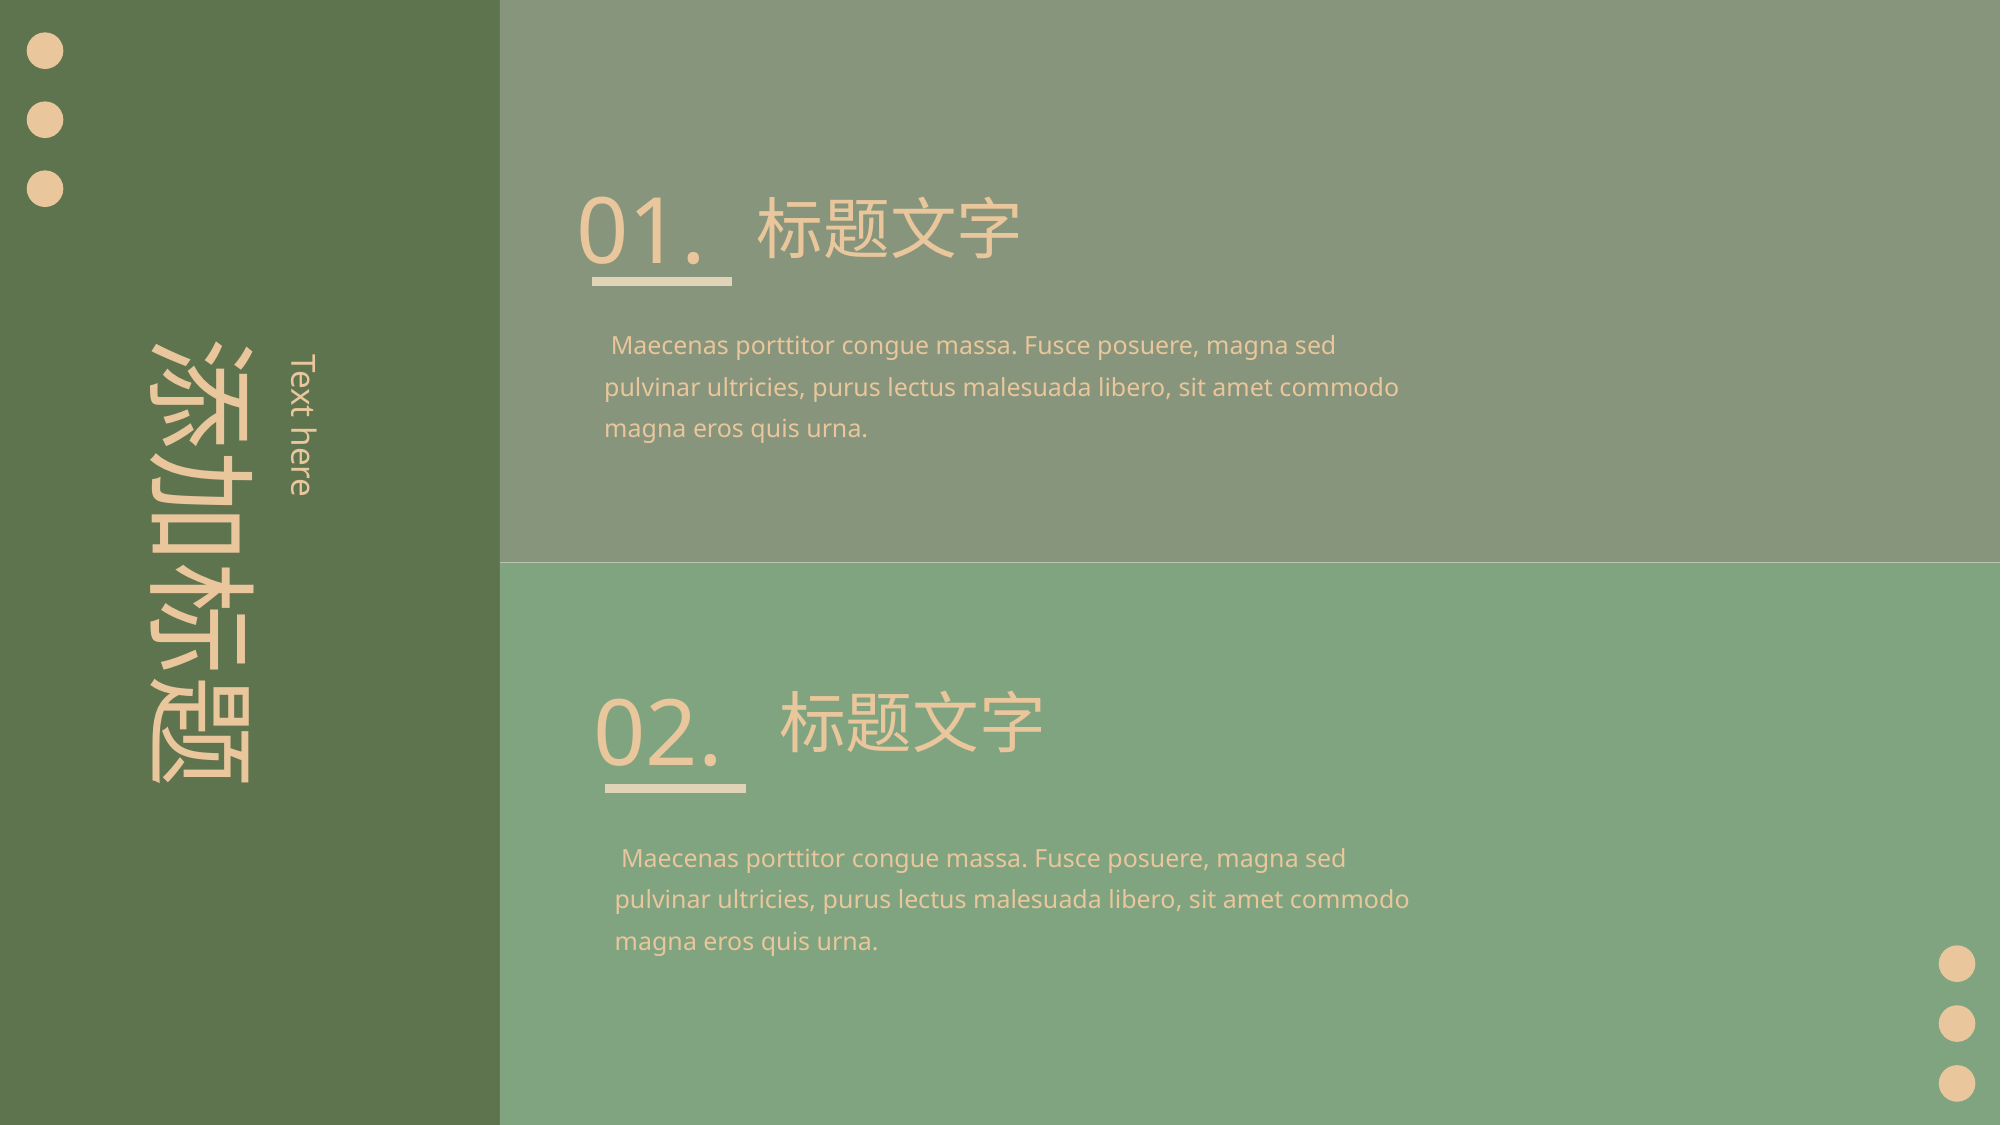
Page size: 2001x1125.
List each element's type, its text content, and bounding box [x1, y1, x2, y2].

text_box [1937, 1064, 1977, 1103]
text_box Maecenas porttitor congue massa. Fusce posuere, magna sed pulvinar ultricies, purus lectus malesuada libero, sit amet commodo magna eros quis urna. [589, 310, 1434, 492]
text_box [1937, 1004, 1977, 1043]
text_box [1937, 944, 1977, 984]
text_box 标题文字 [764, 673, 1062, 768]
text_box 01. [561, 164, 721, 289]
text_box [25, 31, 65, 71]
text_box Maecenas porttitor congue massa. Fusce posuere, magna sed pulvinar ultricies, purus lectus malesuada libero, sit amet commodo magna eros quis urna. [599, 823, 1462, 1005]
text_box [25, 169, 65, 209]
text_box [128, 294, 333, 831]
text_box [0, 0, 499, 1125]
text_box 标题文字 [741, 179, 1039, 275]
text_box [25, 100, 65, 140]
text_box [499, 0, 2000, 561]
text_box 02. [578, 666, 738, 792]
text_box [499, 561, 2000, 1125]
